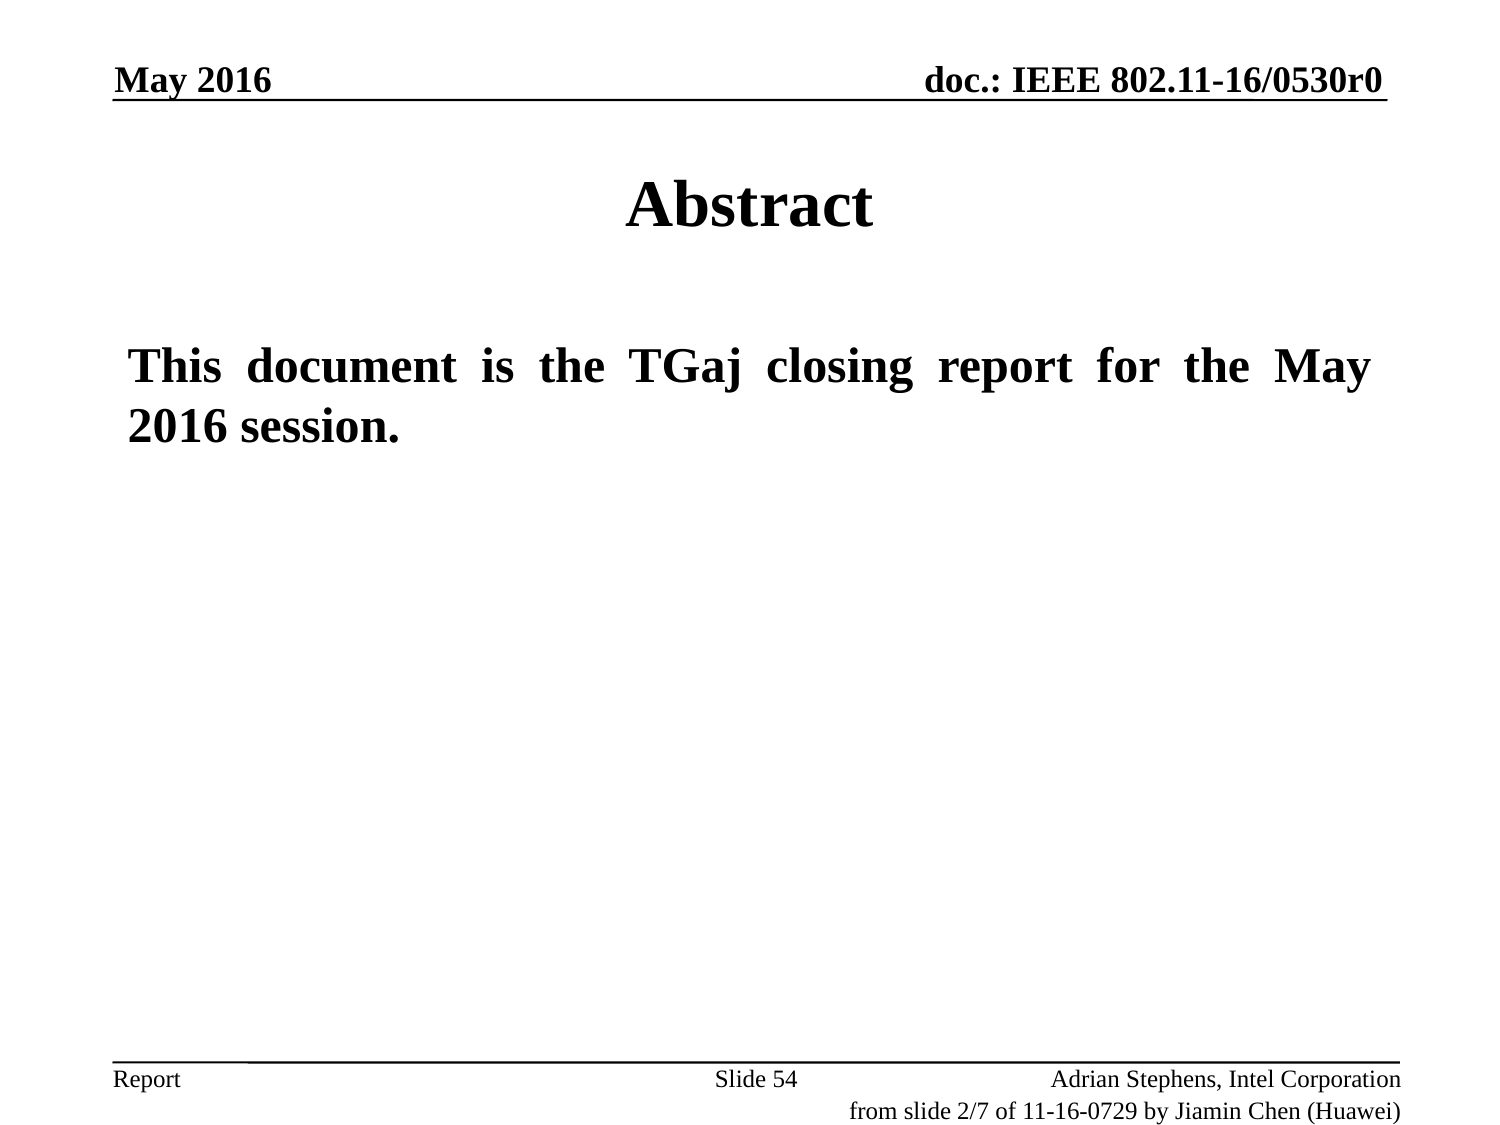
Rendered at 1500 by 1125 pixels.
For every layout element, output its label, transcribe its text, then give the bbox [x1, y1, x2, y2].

slide_number Slide 54 [711, 1061, 801, 1087]
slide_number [114, 54, 374, 101]
title Abstract [112, 112, 1388, 288]
footer Adrian Stephens, Intel Corporation [949, 1061, 1402, 1087]
text_box from slide 2/7 of 11-16-0729 by Jiamin Chen (Huawei) [343, 1087, 1417, 1125]
list This document is the TGaj closing report for the May 2016 session. [112, 324, 1388, 1000]
